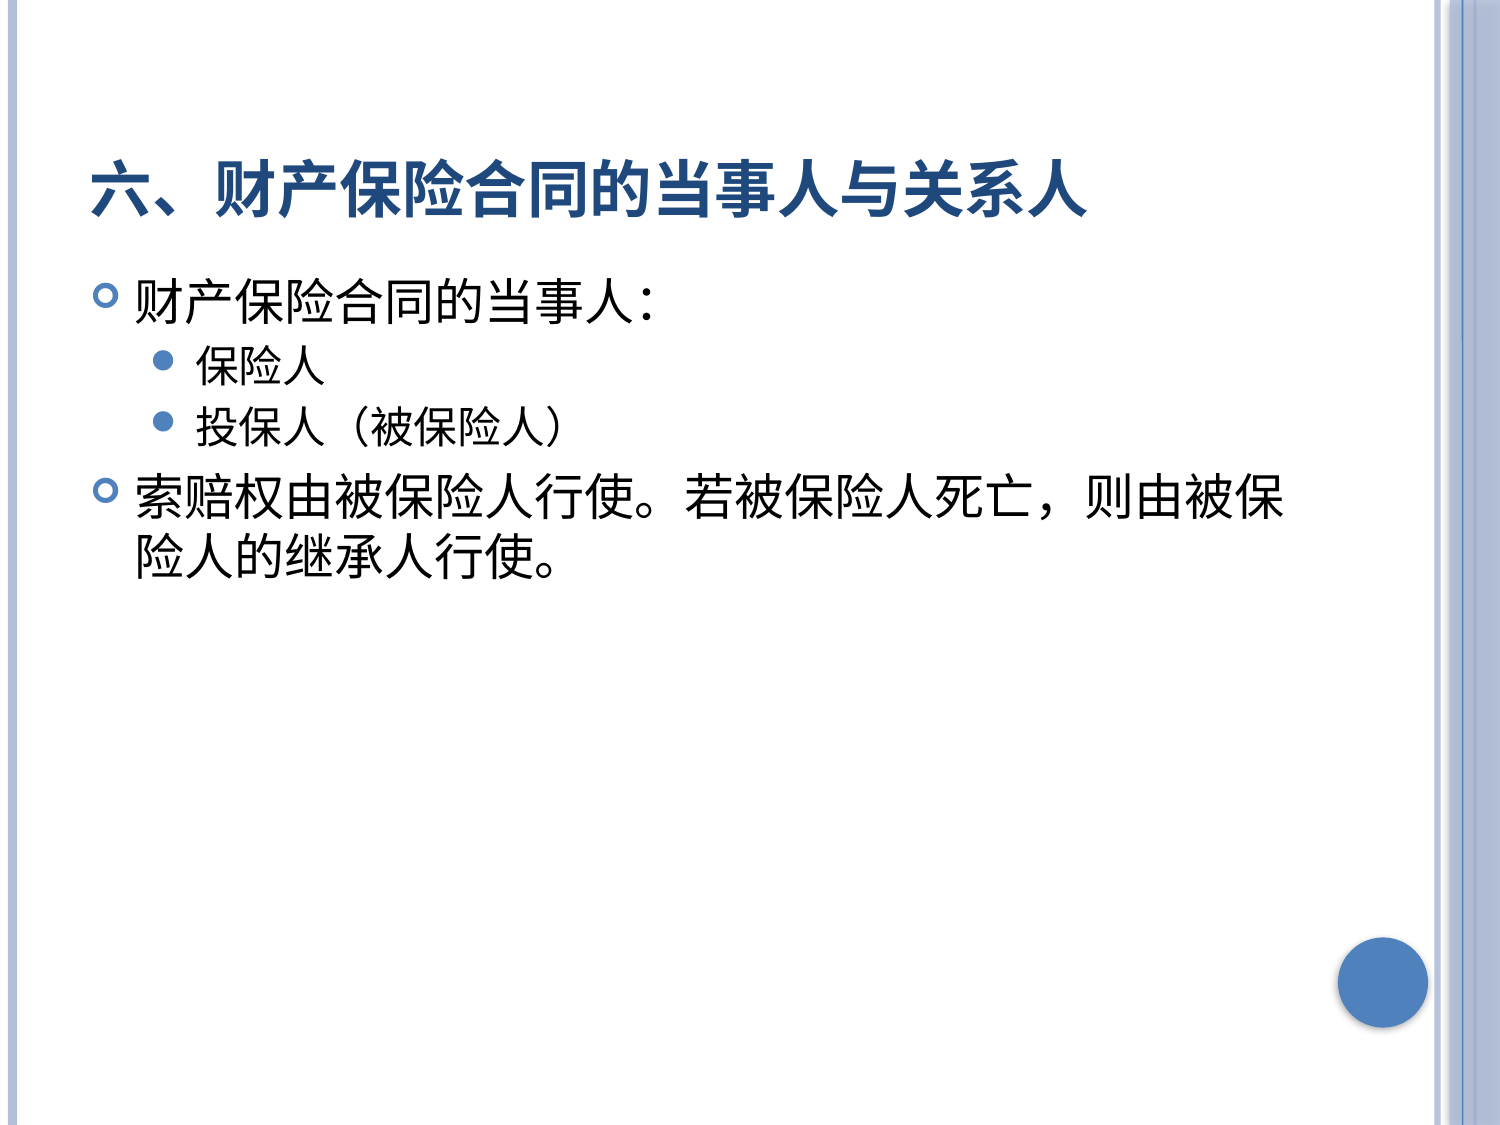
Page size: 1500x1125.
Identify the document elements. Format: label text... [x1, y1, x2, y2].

title 六、财产保险合同的当事人与关系人 [75, 45, 1300, 233]
list 财产保险合同的当事人： 保险人 投保人（被保险人） 索赔权由被保险人行使。若被保险人死亡，则由被保险人的继承人行使。 [74, 262, 1301, 1063]
